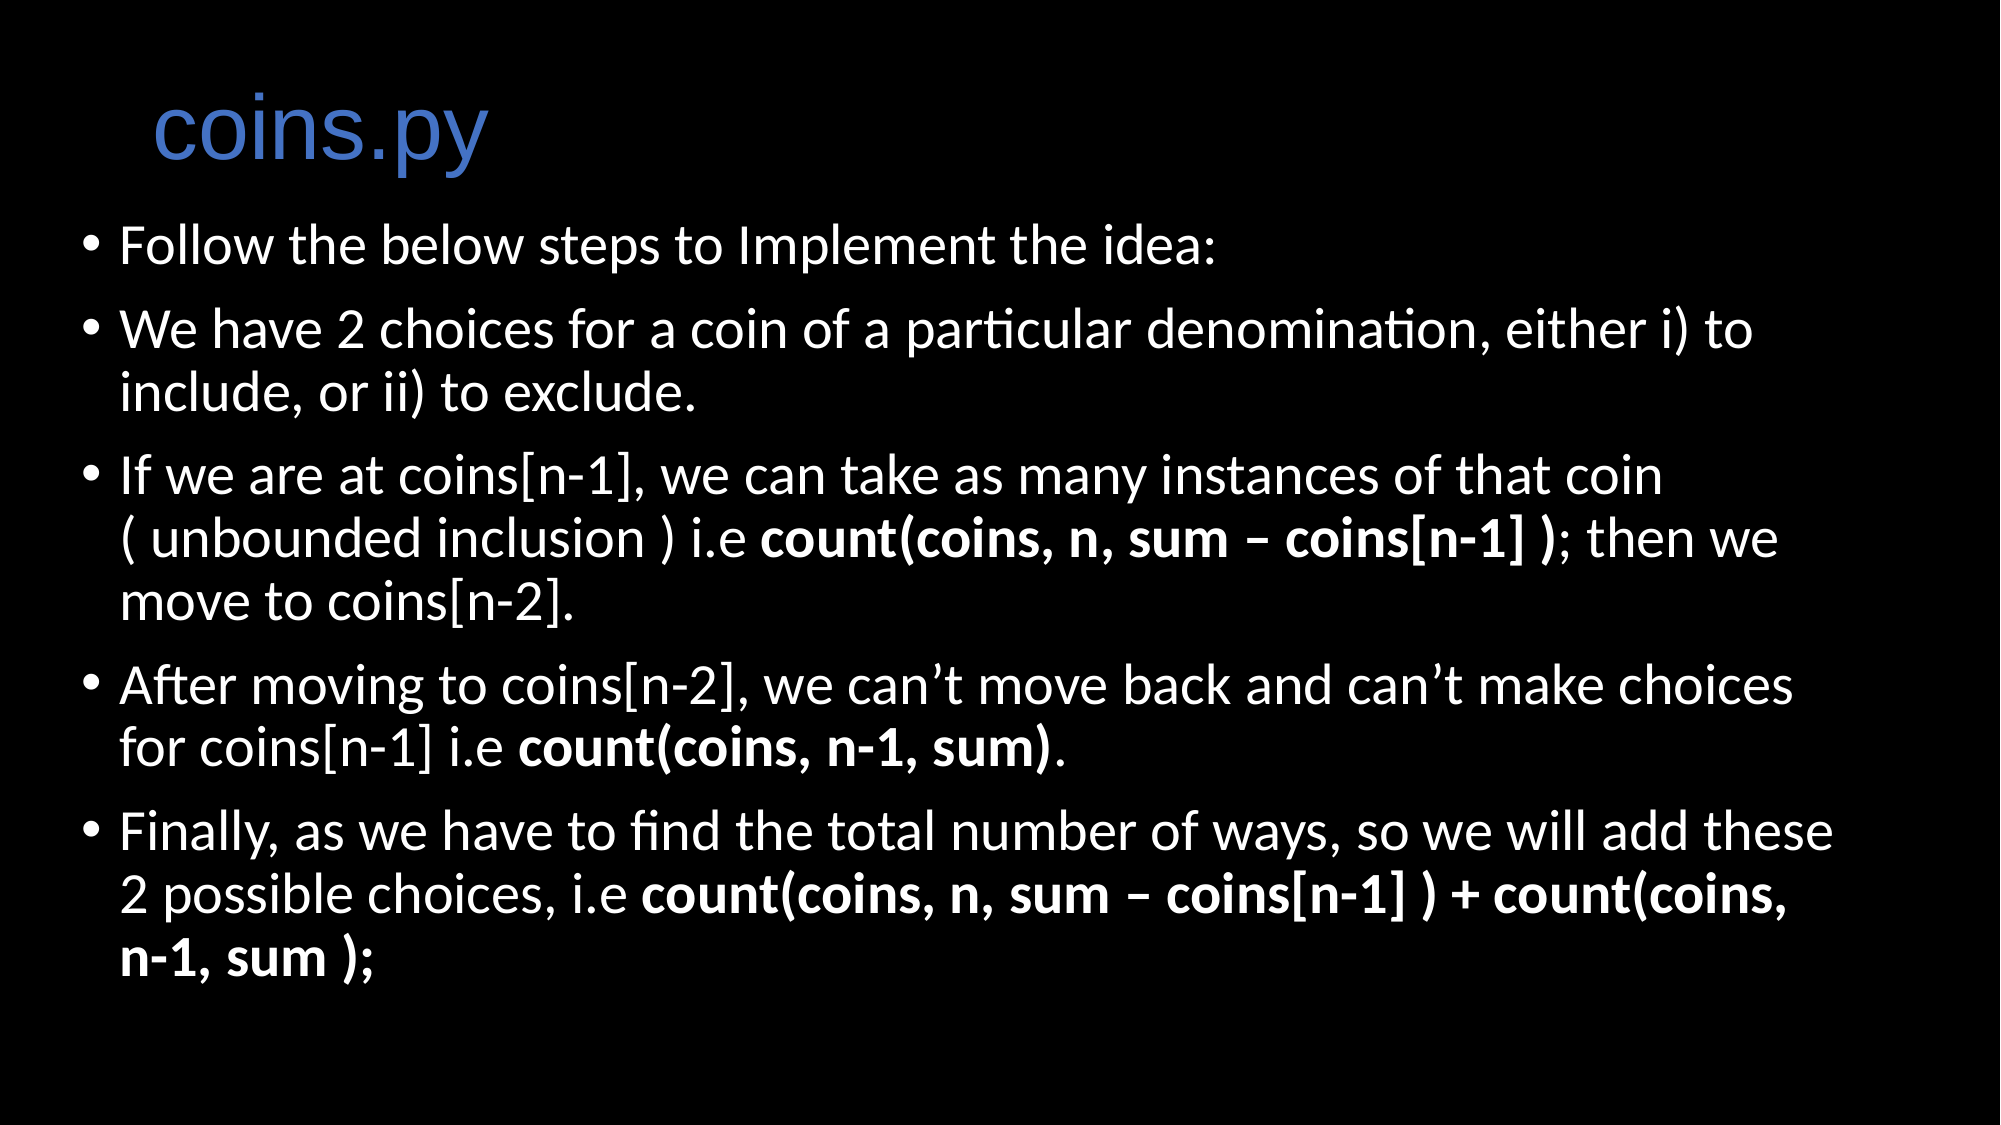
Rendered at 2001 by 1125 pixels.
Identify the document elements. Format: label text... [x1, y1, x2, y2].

list Follow the below steps to Implement the idea: We have 2 choices for a coin of a particular denomination, either i) to include, or ii) to exclude. If we are at coins[n-1], we can take as many instances of that coin ( unbounded inclusion ) i.e count(coins, n, sum – coins[n-1] ); then we move to coins[n-2]. After moving to coins[n-2], we can’t move back and can’t make choices for coins[n-1] i.e count(coins, n-1, sum). Finally, as we have to find the total number of ways, so we will add these 2 possible choices, i.e count(coins, n, sum – coins[n-1] ) + count(coins, n-1, sum ); [66, 206, 1863, 1055]
title coins.py [137, 21, 1863, 206]
